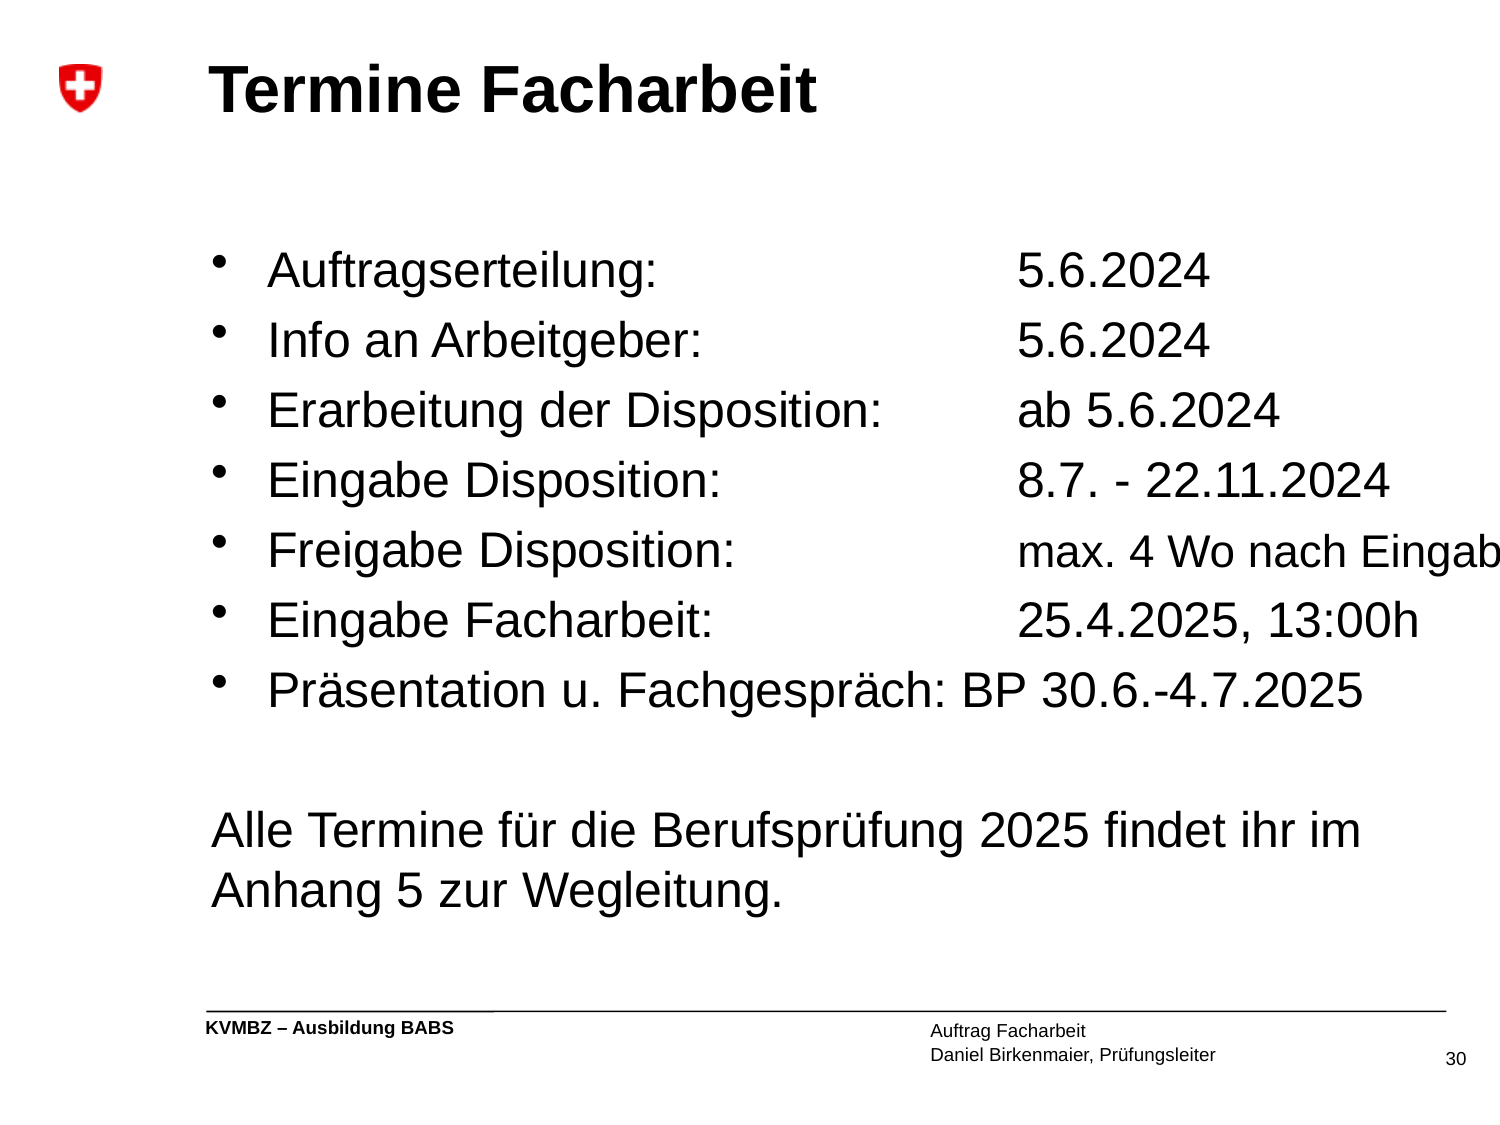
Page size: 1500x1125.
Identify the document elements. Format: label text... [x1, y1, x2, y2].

title Termine Facharbeit [207, 45, 1433, 209]
slide_number Auftrag Facharbeit [915, 1011, 1447, 1048]
picture [59, 64, 103, 114]
footer Daniel Birkenmaier, Prüfungsleiter [915, 1048, 1447, 1071]
list Auftragserteilung: 5.6.2024 Info an Arbeitgeber: 5.6.2024 Erarbeitung der Disposition: ab 5.6.2024 Eingabe Disposition: 8.7. - 22.11.2024 Freigabe Disposition: max. 4 Wo nach Eingabe Eingabe Facharbeit: 25.4.2025, 13:00h Präsentation u. Fachgespräch: BP 30.6.-4.7.2025 Alle Termine für die Berufsprüfung 2025 findet ihr im Anhang 5 zur Wegleitung. [210, 237, 1500, 1012]
